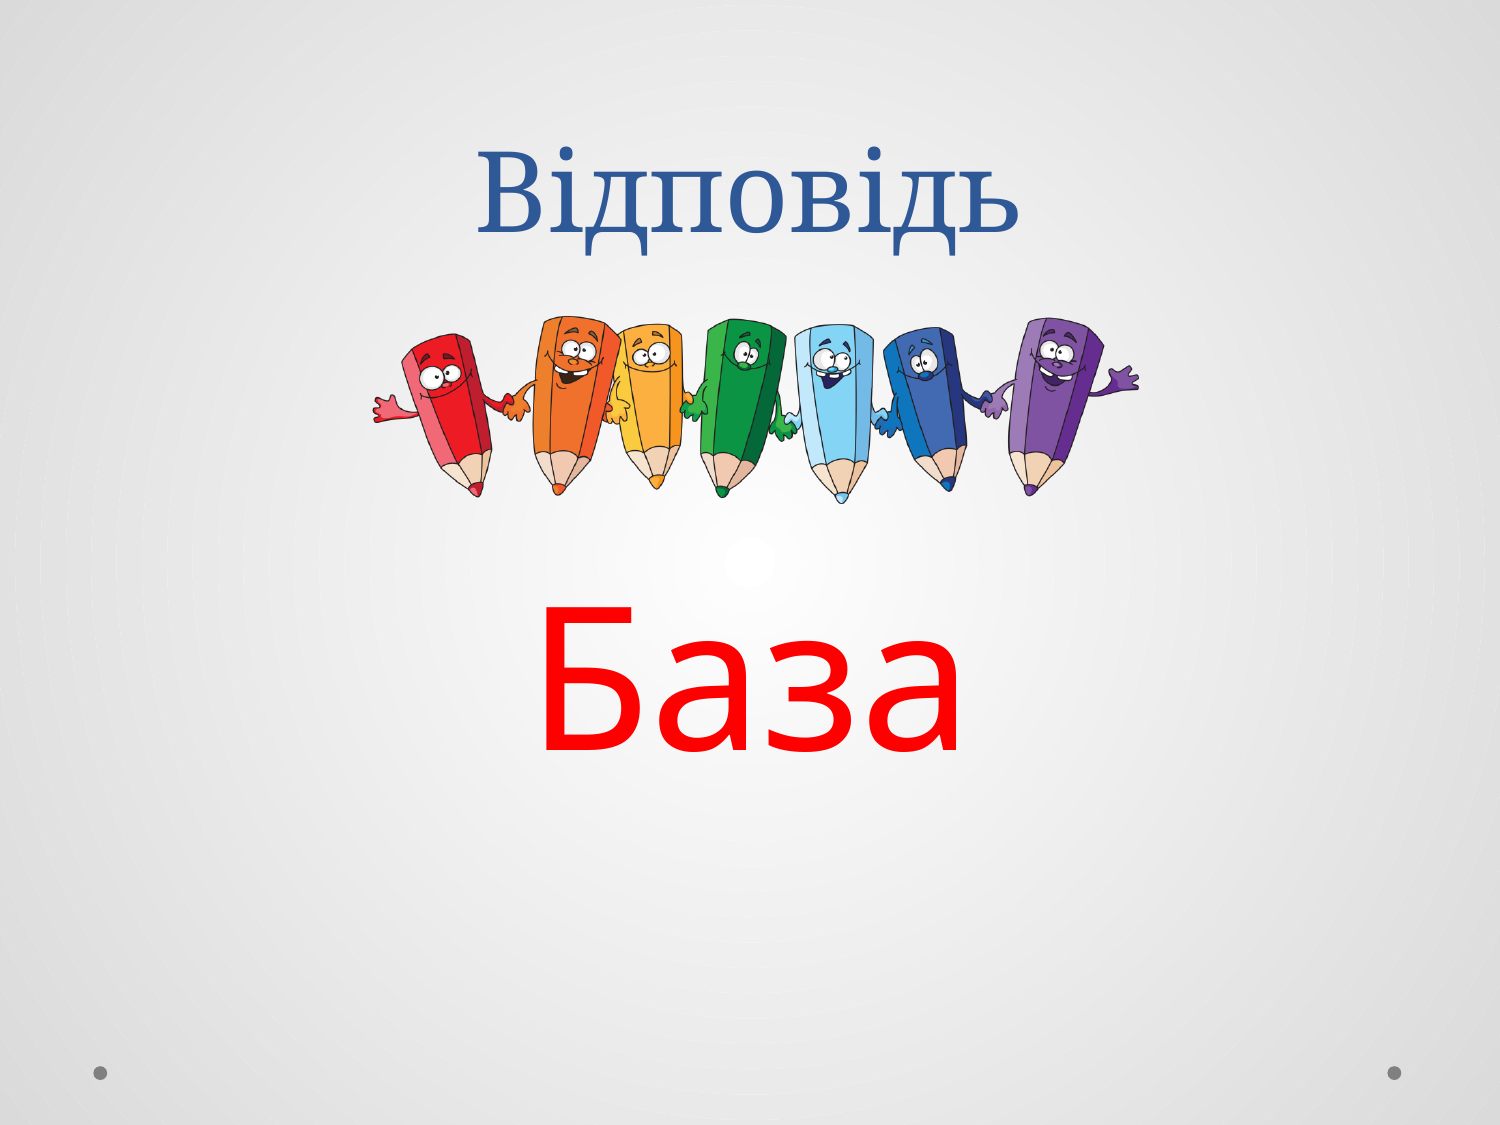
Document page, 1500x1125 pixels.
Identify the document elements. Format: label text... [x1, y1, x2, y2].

title Відповідь [75, 0, 1425, 262]
picture [372, 314, 1140, 504]
list База [75, 262, 1425, 1005]
